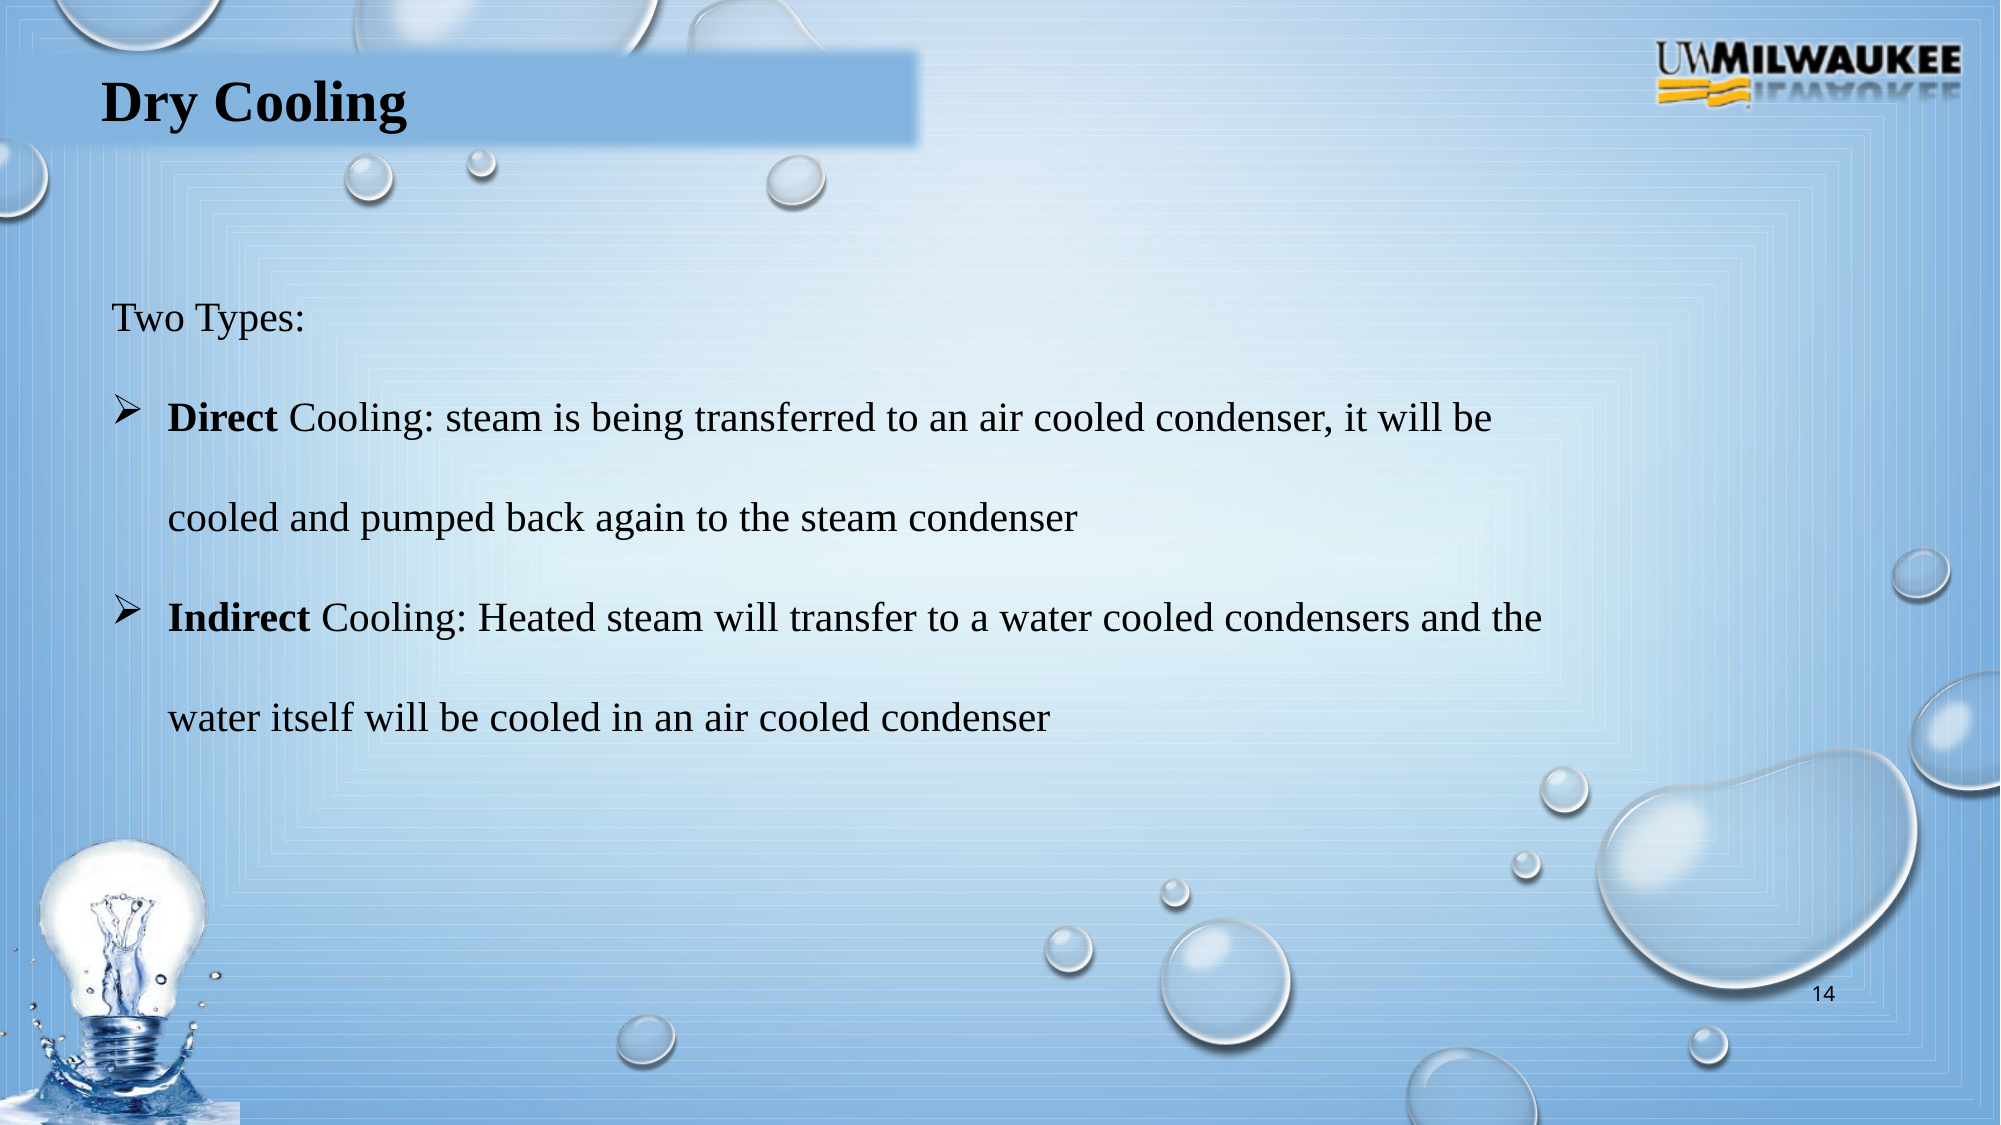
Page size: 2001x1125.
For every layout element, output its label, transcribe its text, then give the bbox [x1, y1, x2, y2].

slide_number 14 [1724, 965, 1851, 1025]
text_box Two Types: Direct Cooling: steam is being transferred to an air cooled condenser, it will be cooled and pumped back again to the steam condenser Indirect Cooling: Heated steam will transfer to a water cooled condensers and the water itself will be cooled in an air cooled condenser [96, 232, 1620, 798]
title [287, 213, 1713, 625]
picture [0, 0, 2000, 1125]
text_box Dry Cooling [16, 57, 910, 139]
